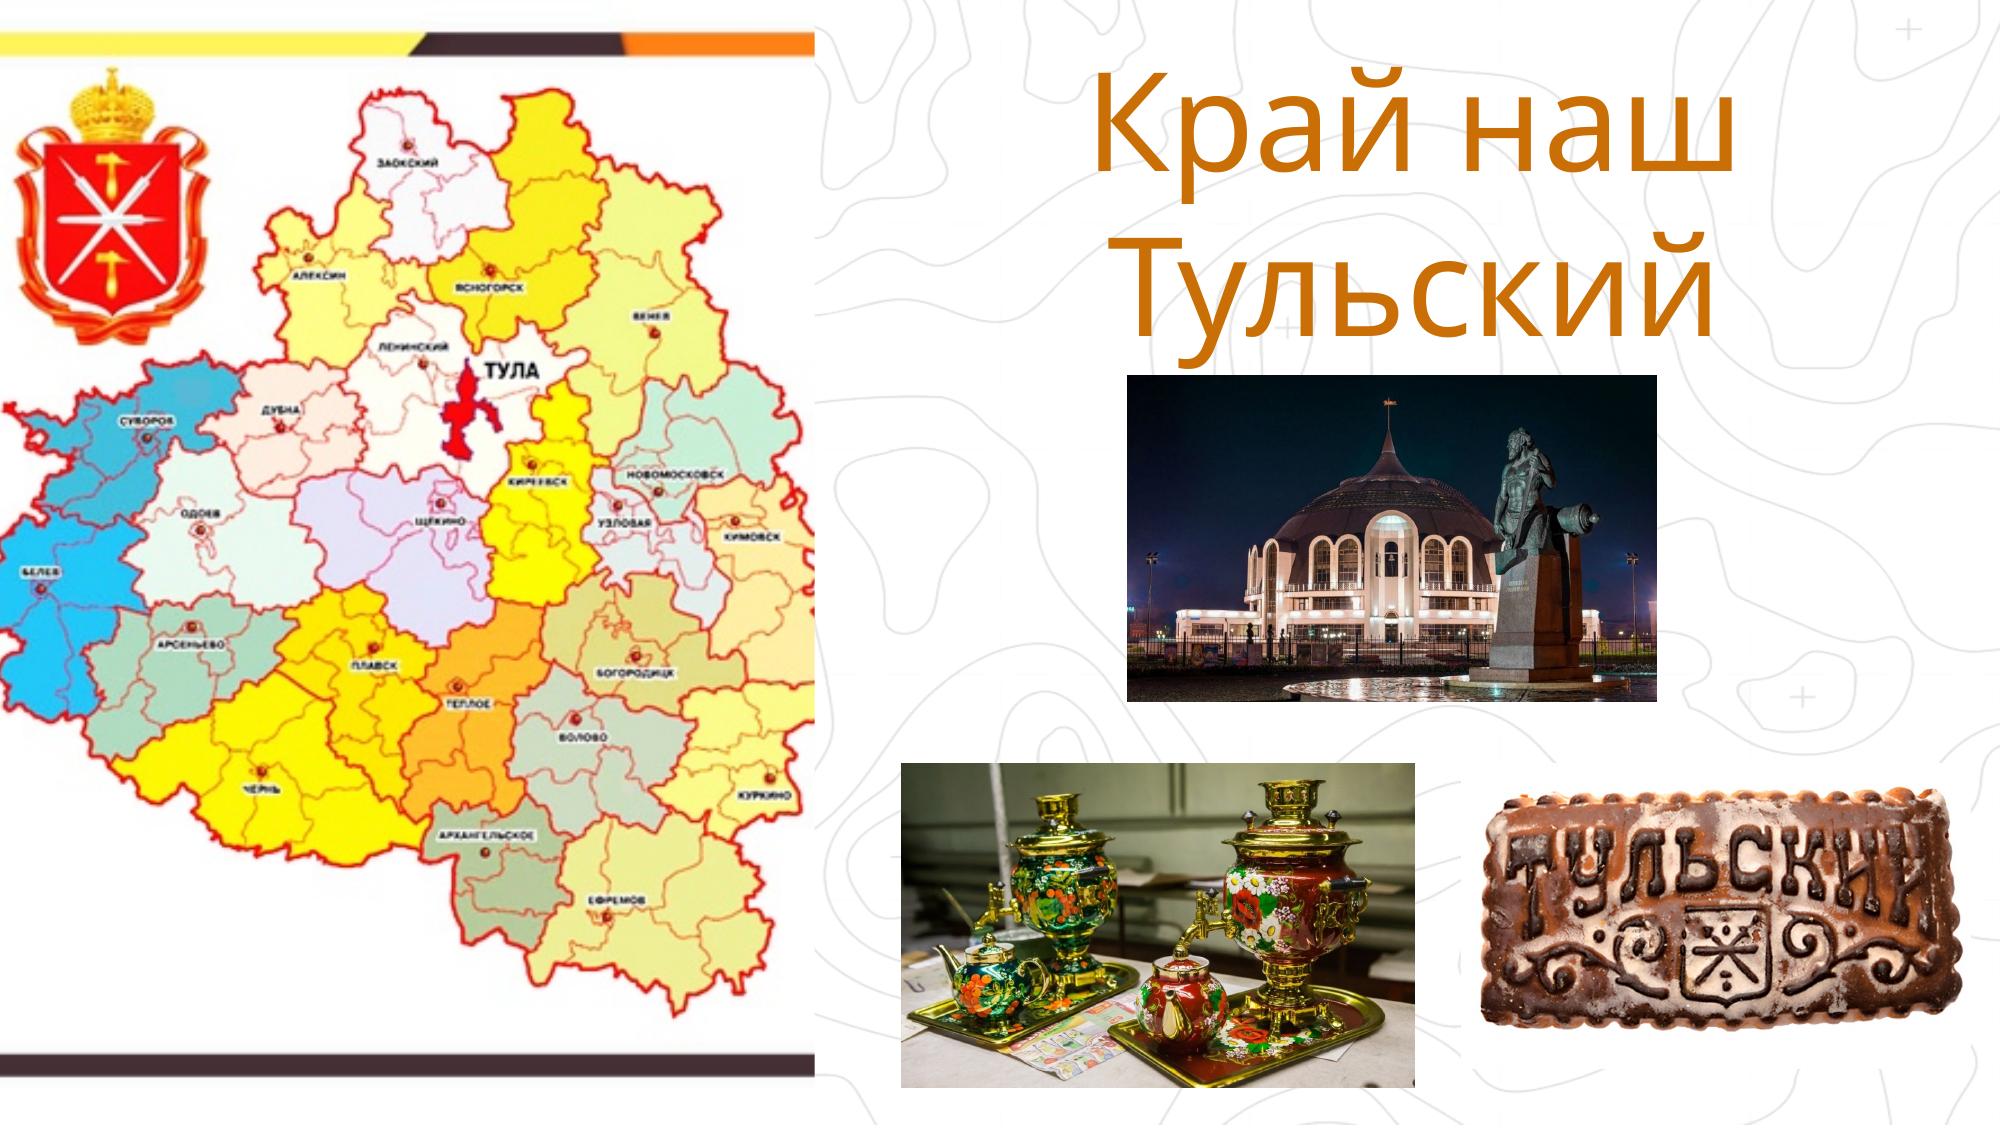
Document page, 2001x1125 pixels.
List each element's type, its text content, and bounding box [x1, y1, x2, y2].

picture [1127, 375, 1657, 703]
picture [1461, 763, 1971, 1069]
picture [901, 763, 1415, 1089]
picture [0, 0, 815, 1125]
text_box Край наш Тульский [908, 26, 1921, 372]
